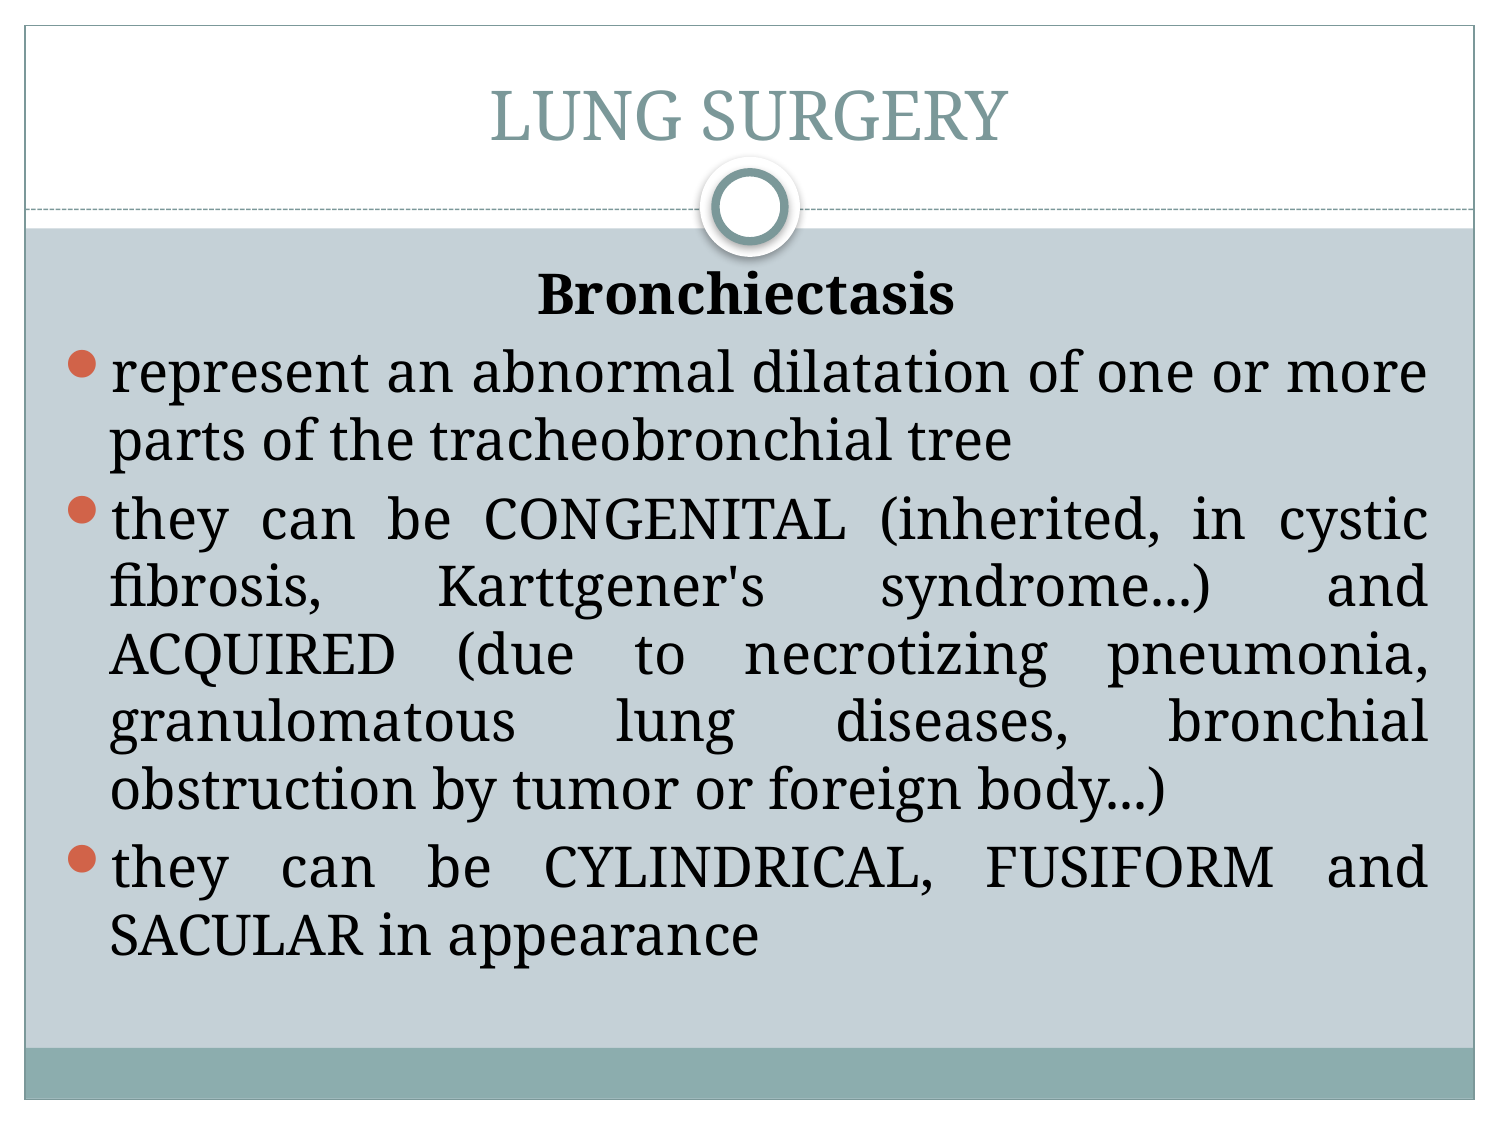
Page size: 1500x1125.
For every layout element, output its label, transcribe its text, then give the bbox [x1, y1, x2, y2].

list Bronchiectasis represent an abnormal dilatation of one or more parts of the tracheobronchial tree they can be CONGENITAL (inherited, in cystic fibrosis, Karttgener's syndrome...) and ACQUIRED (due to necrotizing pneumonia, granulomatous lung diseases, bronchial obstruction by tumor or foreign body...) they can be CYLINDRICAL, FUSIFORM and SACULAR in appearance [49, 250, 1445, 1001]
title LUNG SURGERY [49, 37, 1450, 162]
